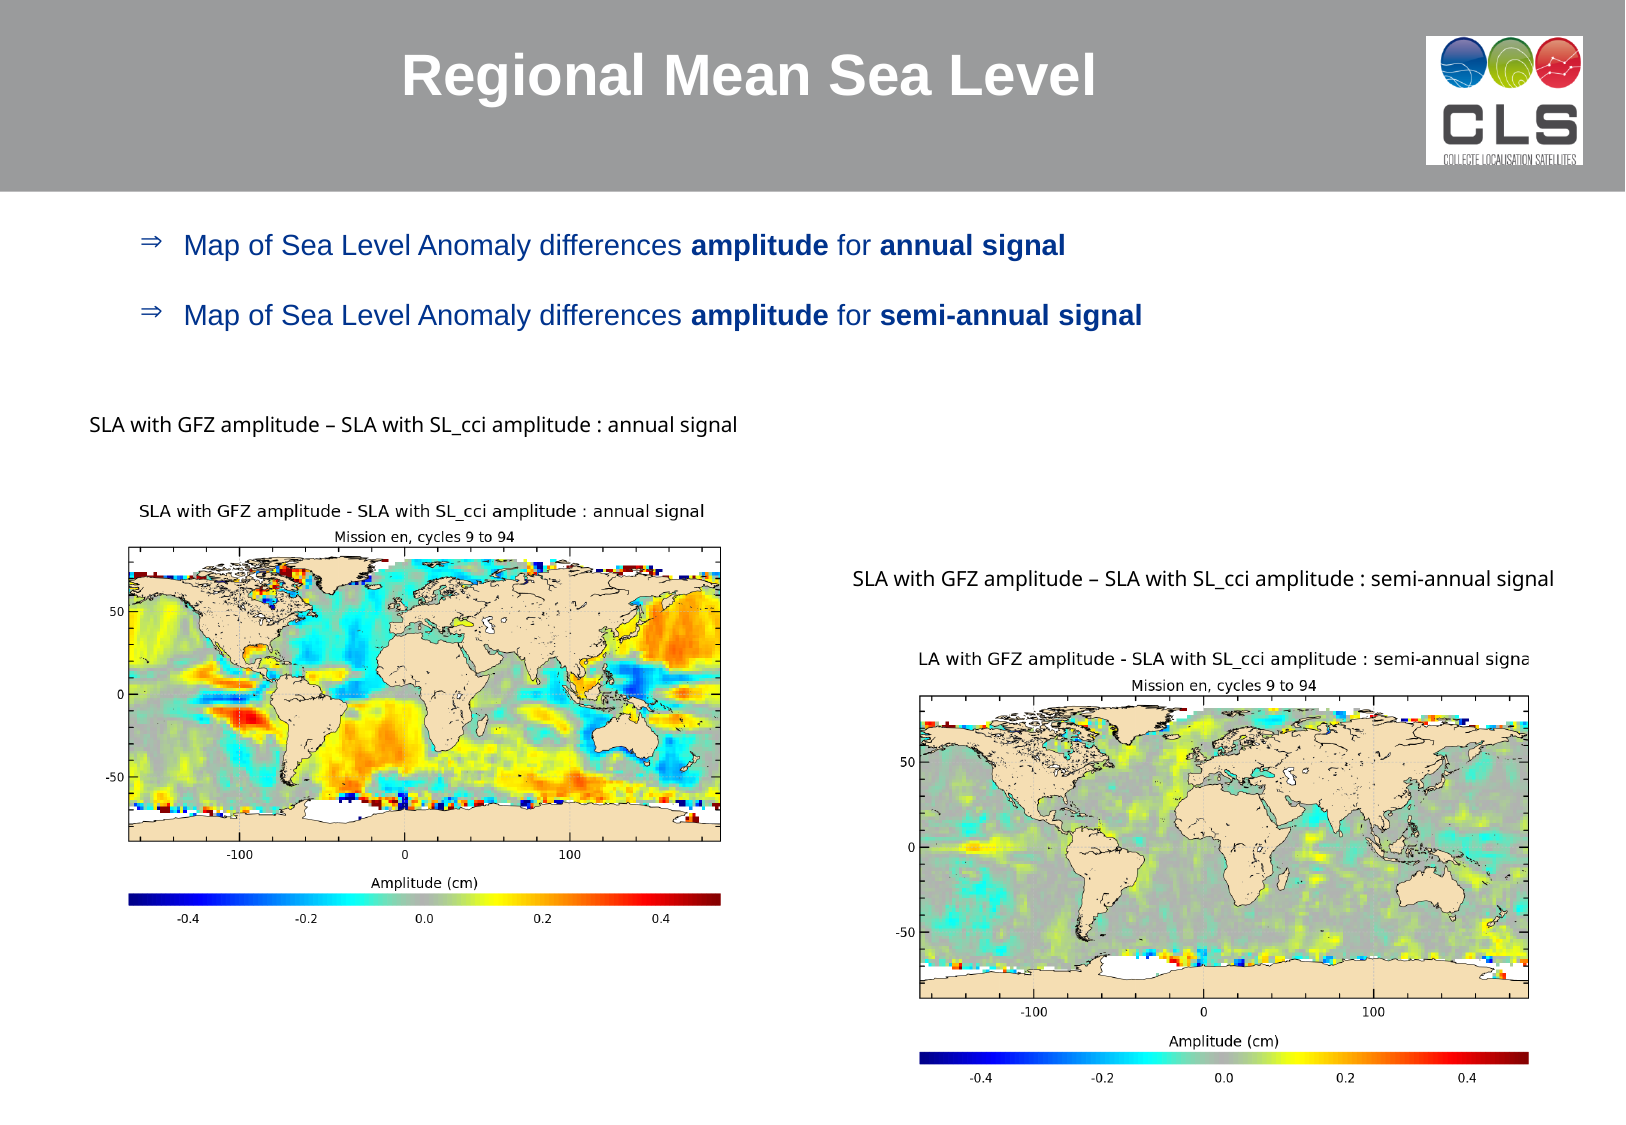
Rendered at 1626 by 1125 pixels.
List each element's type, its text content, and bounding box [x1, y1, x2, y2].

picture [56, 483, 755, 948]
picture [845, 630, 1564, 1109]
picture [1426, 36, 1583, 165]
text_box SLA with GFZ amplitude – SLA with SL_cci amplitude : semi-annual signal [815, 558, 1593, 599]
text_box Map of Sea Level Anomaly differences amplitude for annual signal Map of Sea Level Anomaly differences amplitude for semi-annual signal [125, 219, 1515, 339]
text_box SLA with GFZ amplitude – SLA with SL_cci amplitude : annual signal [24, 404, 803, 445]
text_box Regional Mean Sea Level [386, 40, 1162, 119]
